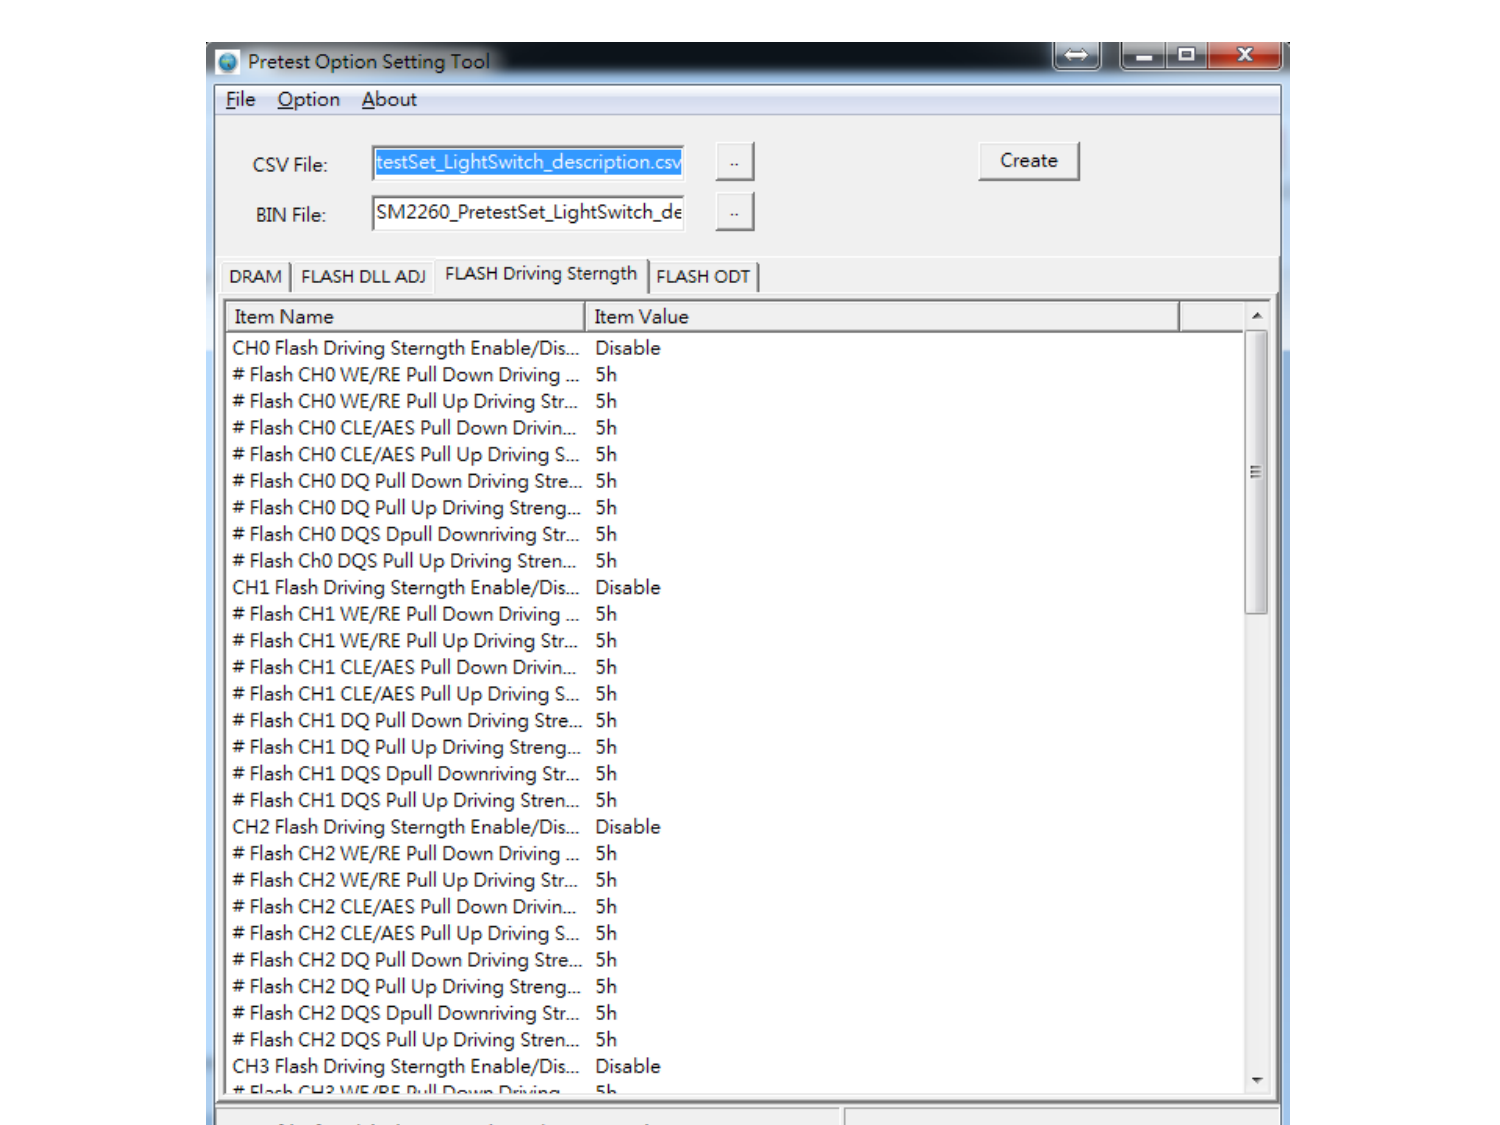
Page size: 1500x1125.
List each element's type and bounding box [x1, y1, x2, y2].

picture [206, 42, 1290, 1125]
